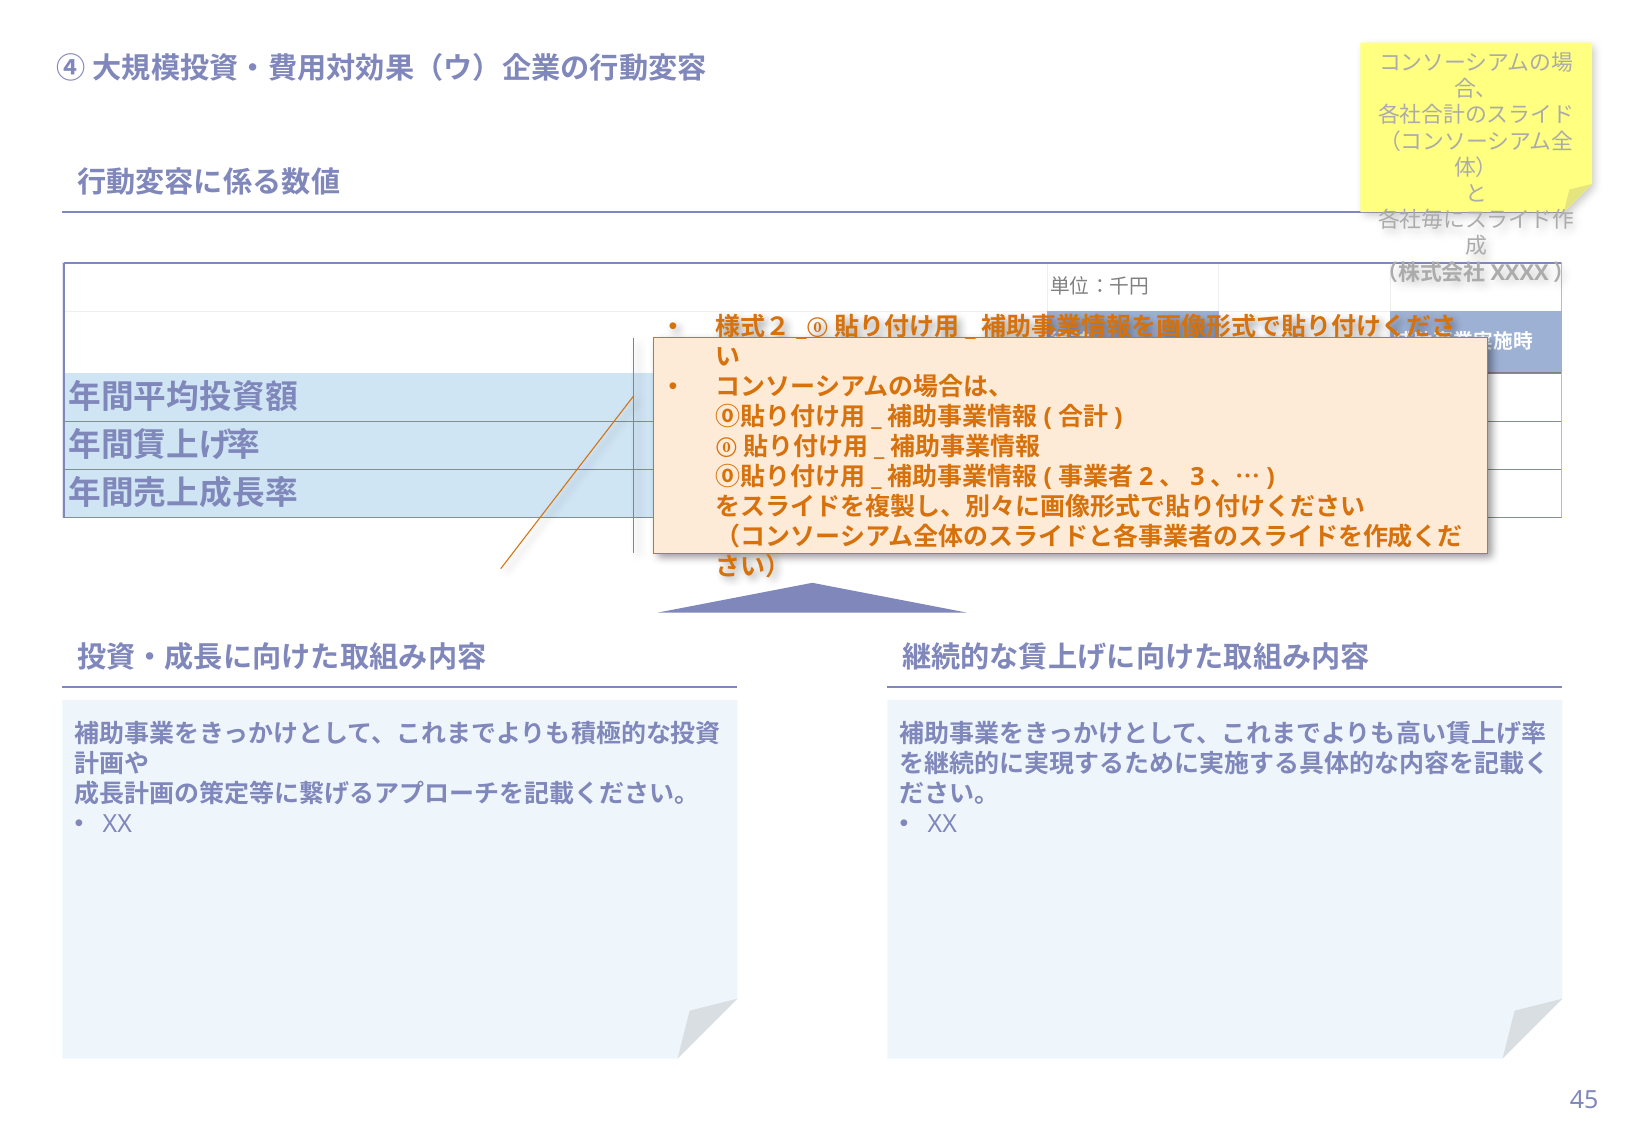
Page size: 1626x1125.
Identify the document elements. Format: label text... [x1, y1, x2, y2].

text_box 様式２_⓪貼り付け用_補助事業情報を画像形式で貼り付けください コンソーシアムの場合は、 ⓪貼り付け用_補助事業情報(合計) ⓪貼り付け用_補助事業情報 ⓪貼り付け用_補助事業情報(事業者2、3、…) をスライドを複製し、別々に画像形式で貼り付けください （コンソーシアム全体のスライドと各事業者のスライドを作成ください） [653, 519, 1488, 554]
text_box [887, 624, 1563, 688]
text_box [62, 149, 1563, 213]
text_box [62, 624, 738, 688]
picture [62, 262, 1562, 519]
text_box [0, 0, 1625, 1125]
